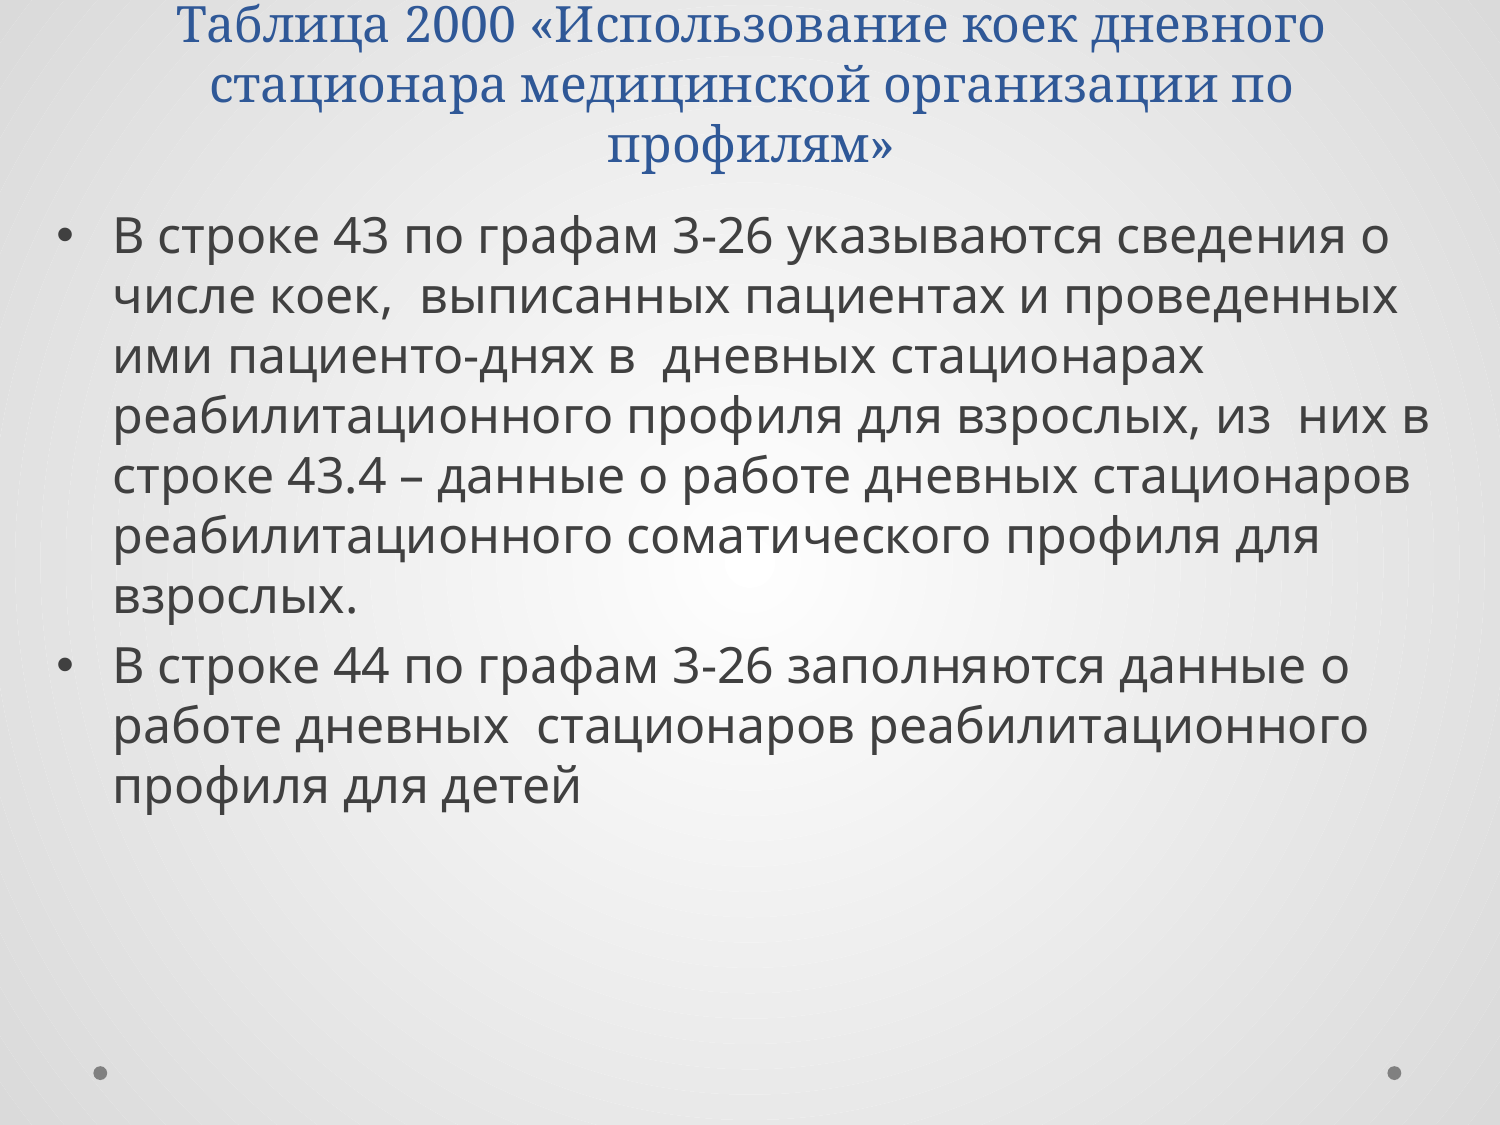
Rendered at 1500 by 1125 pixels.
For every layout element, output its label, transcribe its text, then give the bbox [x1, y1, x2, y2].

list В строке 43 по графам 3-26 указываются сведения о числе коек, выписанных пациентах и проведенных ими пациенто-днях в дневных стационарах реабилитационного профиля для взрослых, из них в строке 43.4 – данные о работе дневных стационаров реабилитационного соматического профиля для взрослых. В строке 44 по графам 3-26 заполняются данные о работе дневных стационаров реабилитационного профиля для детей [41, 196, 1447, 846]
title Таблица 2000 «Использование коек дневного стационара медицинской организации по профилям» [76, 42, 1427, 180]
